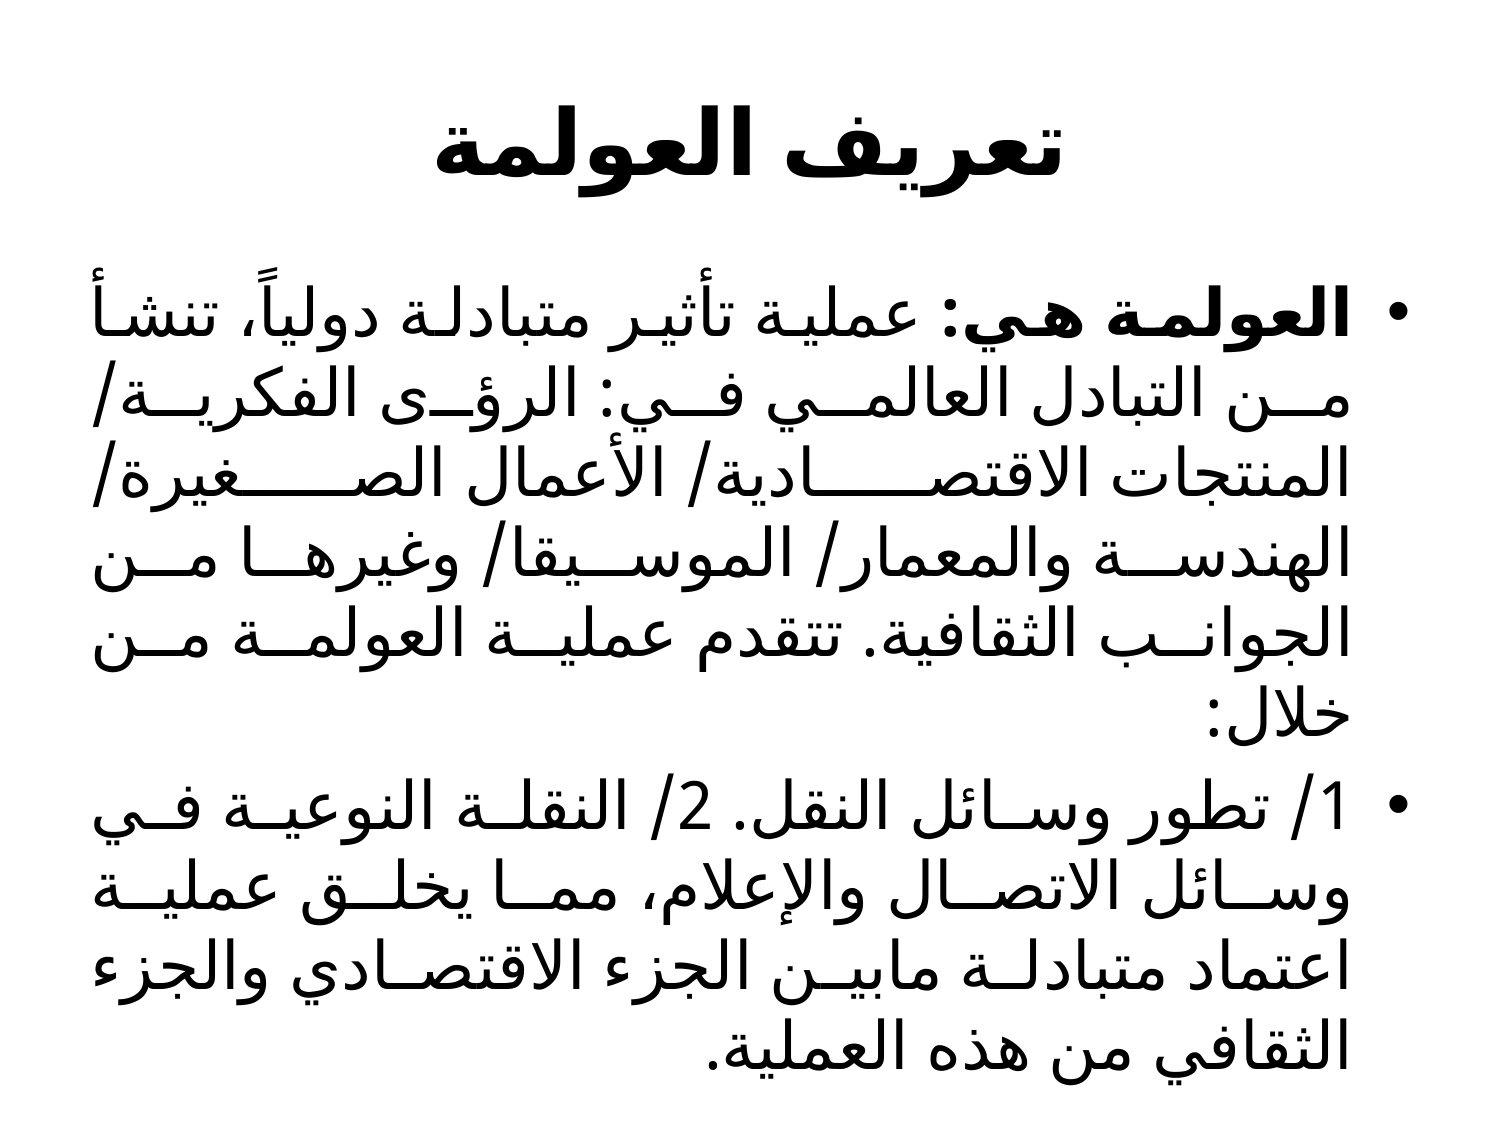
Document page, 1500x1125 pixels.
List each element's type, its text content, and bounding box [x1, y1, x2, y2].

title تعريف العولمة [75, 45, 1425, 233]
list العولمة هي: عملية تأثير متبادلة دولياً، تنشأ من التبادل العالمي في: الرؤى الفكرية/ المنتجات الاقتصادية/ الأعمال الصغيرة/ الهندسة والمعمار/ الموسيقا/ وغيرها من الجوانب الثقافية. تتقدم عملية العولمة من خلال: 1/ تطور وسائل النقل. 2/ النقلة النوعية في وسائل الاتصال والإعلام، مما يخلق عملية اعتماد متبادلة مابين الجزء الاقتصادي والجزء الثقافي من هذه العملية. [75, 262, 1425, 1005]
